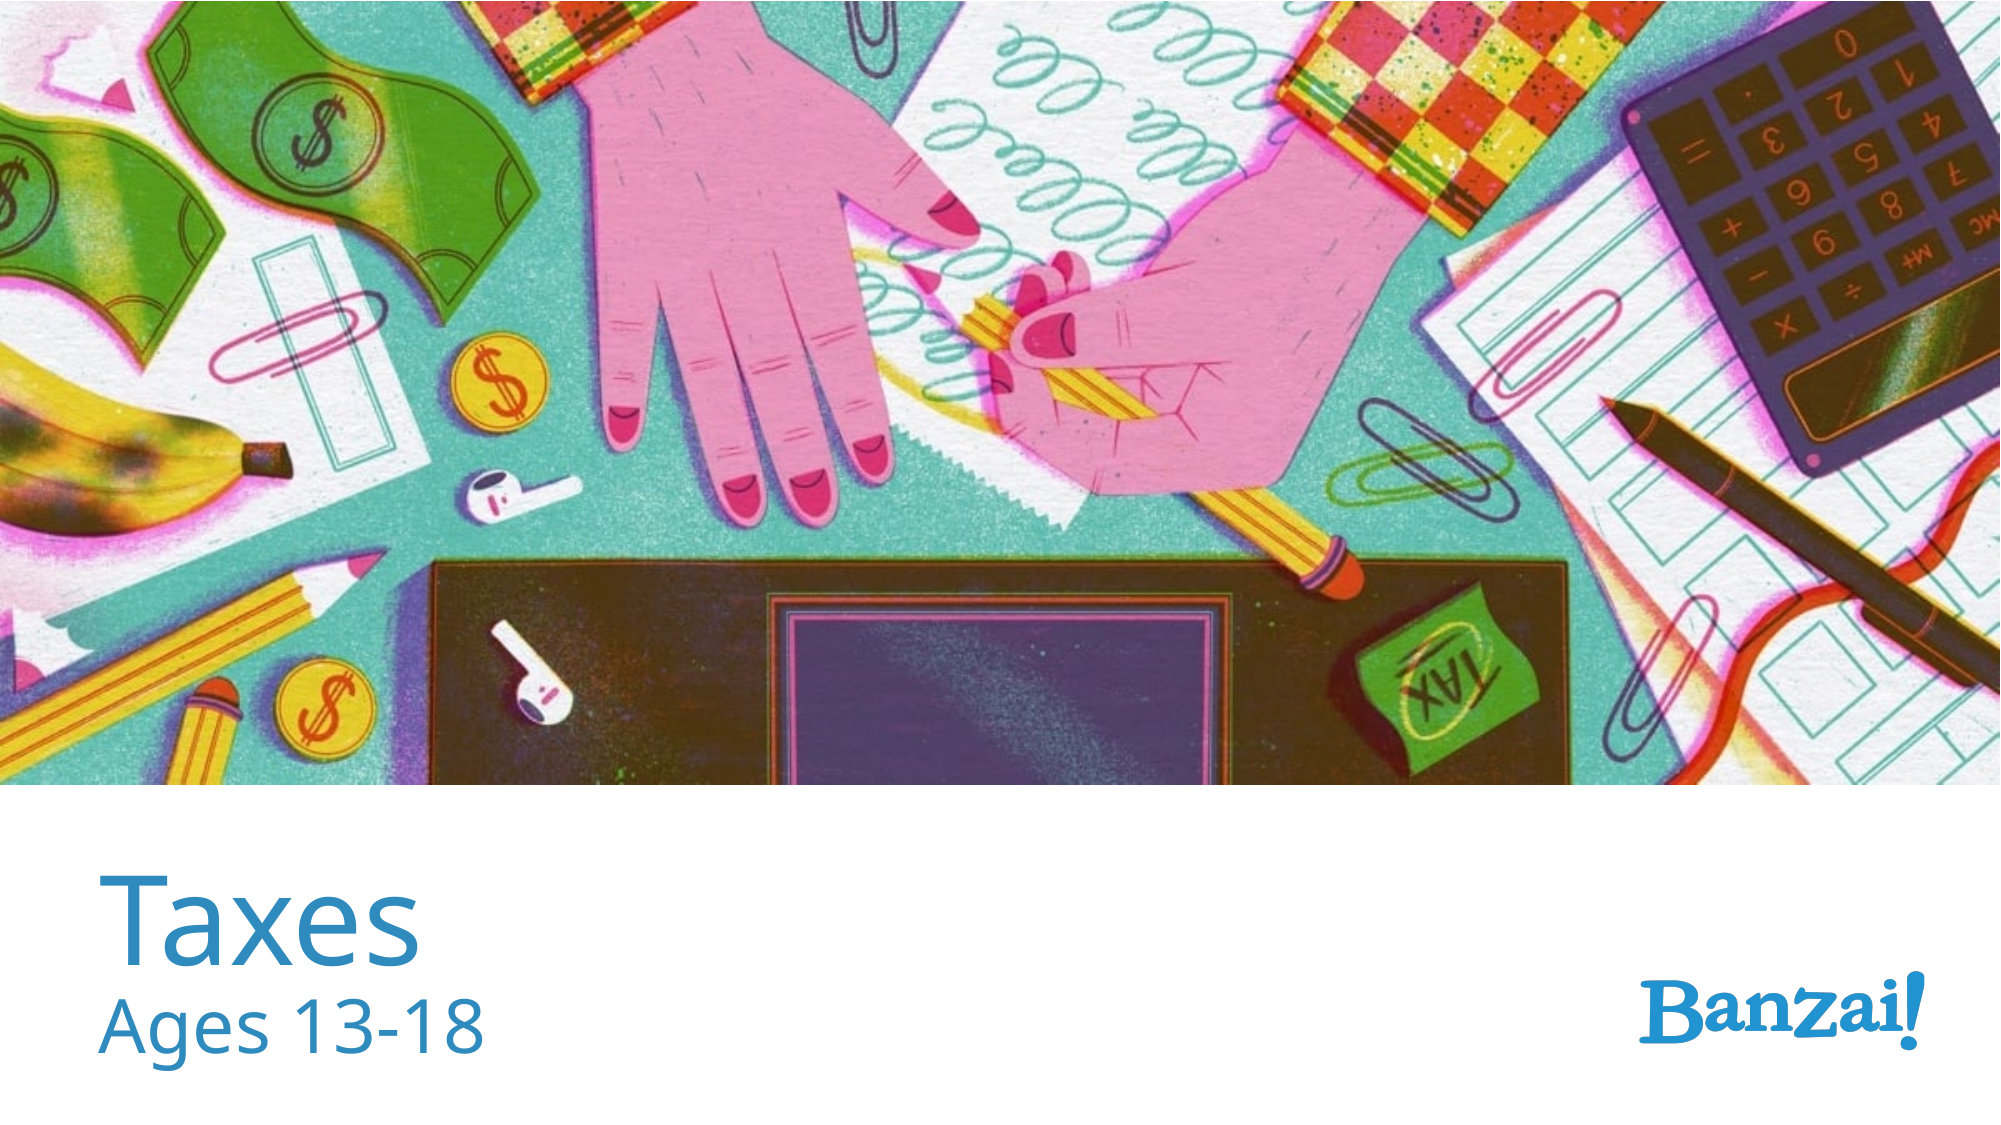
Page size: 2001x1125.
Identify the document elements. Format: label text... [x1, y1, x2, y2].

subtitle Ages 13-18 [90, 980, 1592, 1125]
picture [1639, 971, 1925, 1055]
picture [0, 0, 2000, 785]
text_box Taxes [91, 785, 1892, 1000]
